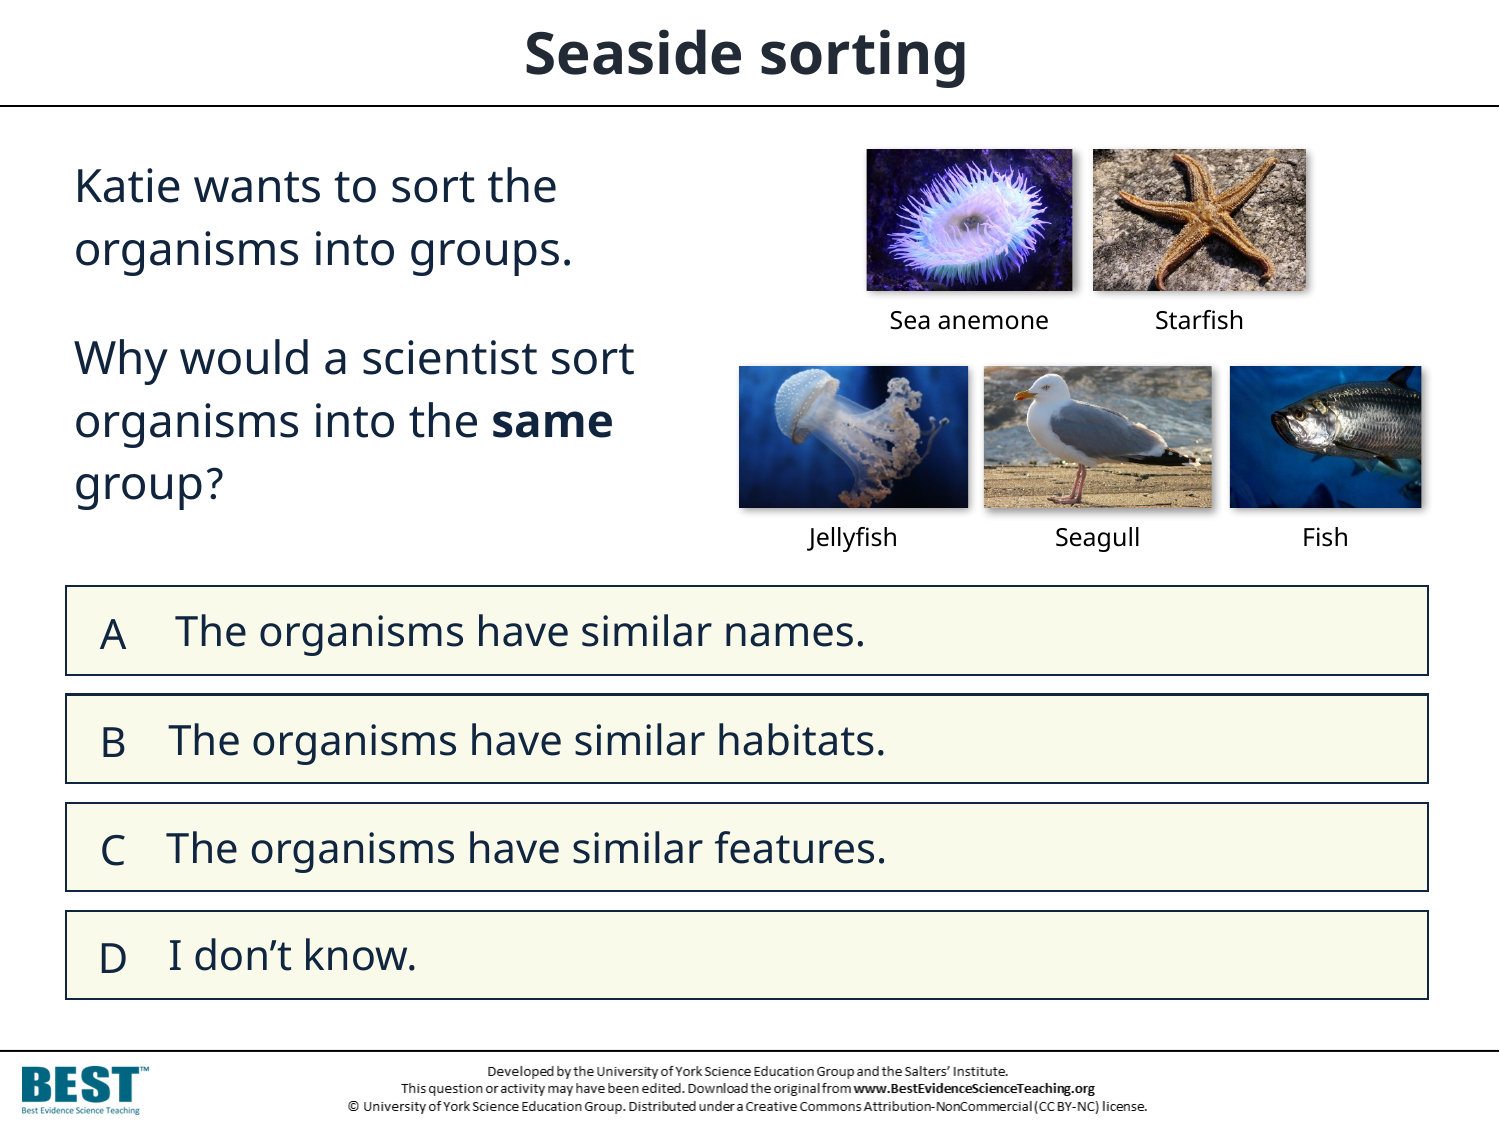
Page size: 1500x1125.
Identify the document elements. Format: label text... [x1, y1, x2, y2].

text_box Seaside sorting [23, 4, 1471, 99]
picture [0, 105, 1500, 1125]
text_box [739, 149, 1422, 560]
